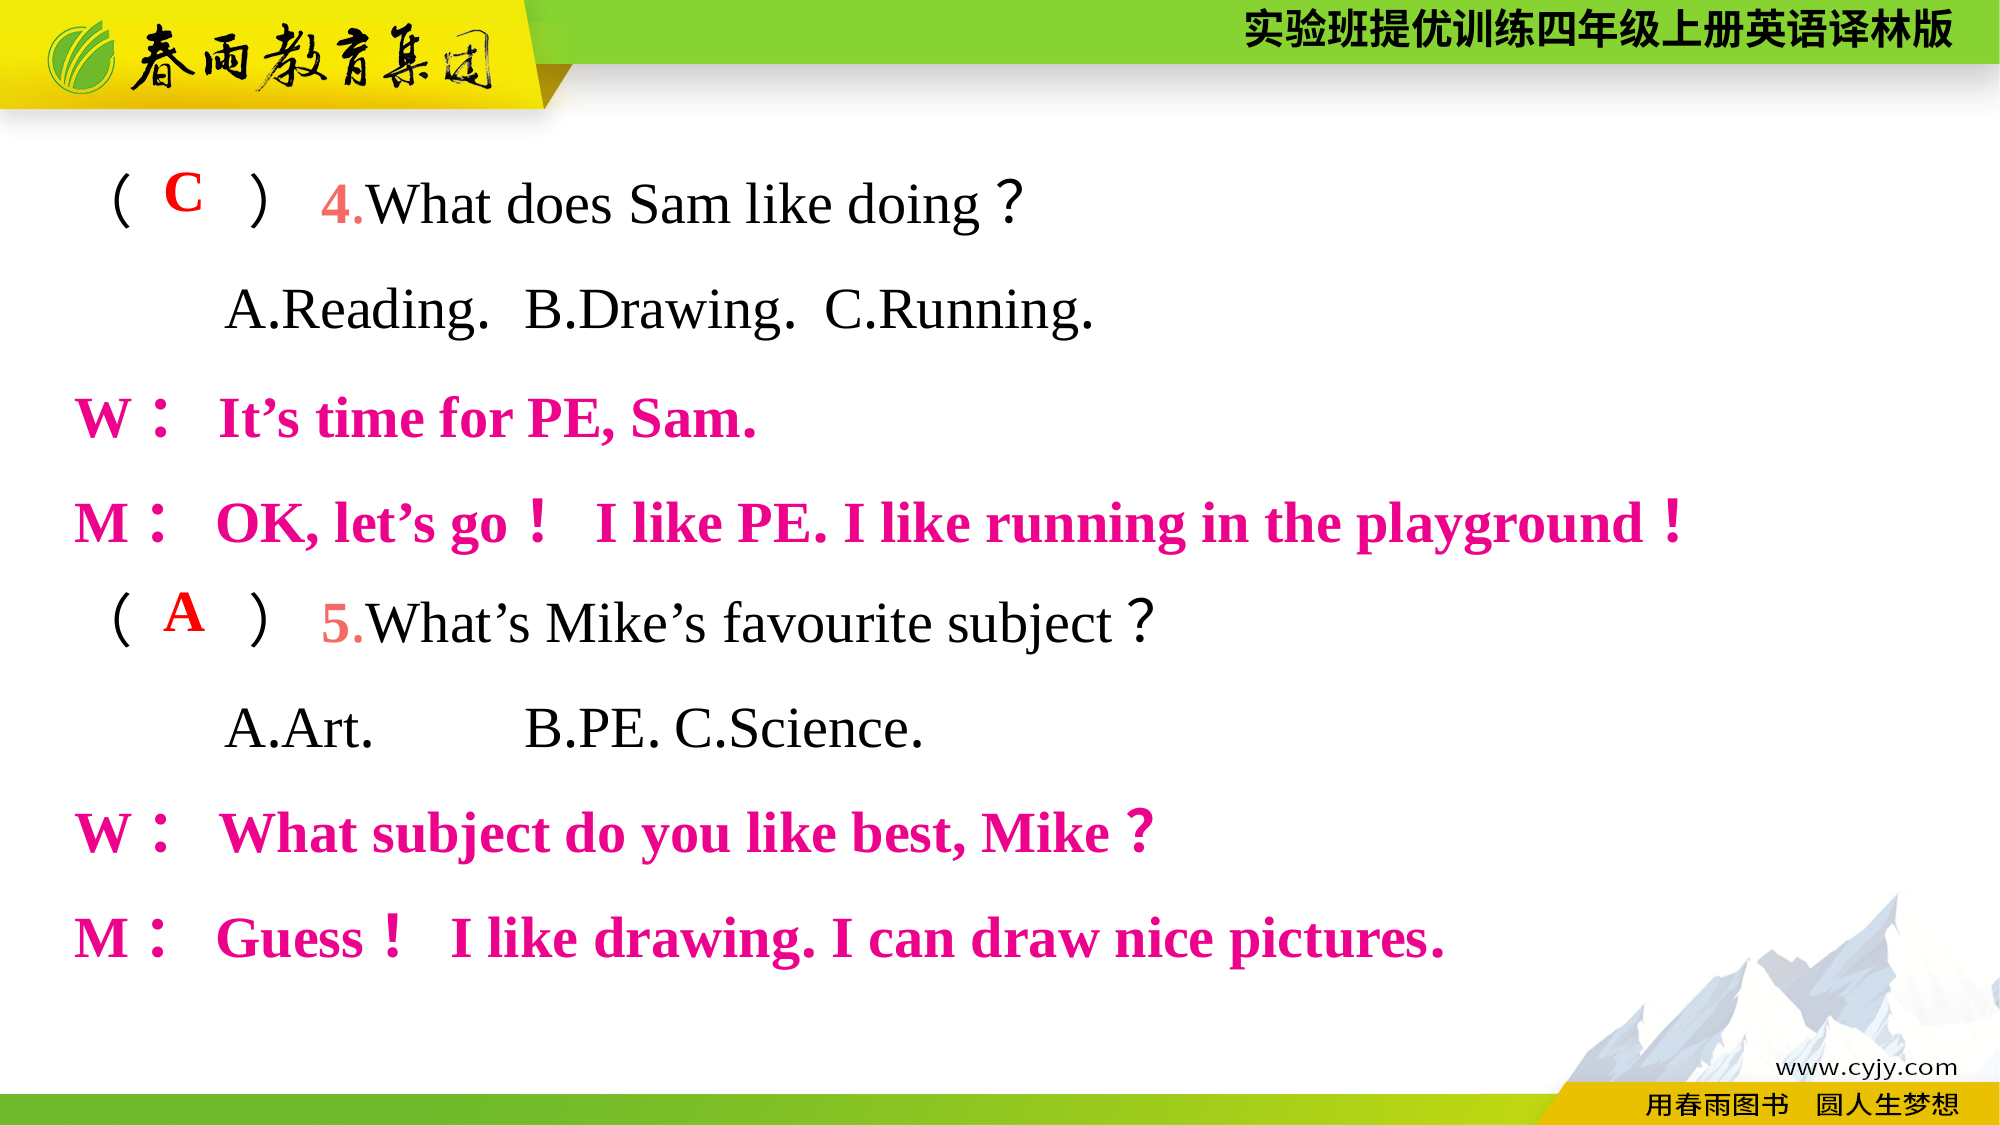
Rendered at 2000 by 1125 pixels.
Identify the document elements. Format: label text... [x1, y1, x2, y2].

text_box C [148, 145, 221, 230]
list （ ）4.What does Sam like doing？ A.Reading. B.Drawing. C.Running. （ ）5.What’s Mike’s favourite subject？ A.Art. B.PE. C.Science. [59, 562, 1944, 751]
text_box W：What subject do you like best, Mike？ M：Guess！I like drawing. I can draw nice pictures. [59, 751, 1944, 977]
picture [0, 0, 2000, 1125]
text_box W：It’s time for PE, Sam. M：OK, let’s go！I like PE. I like running in the playground！ [59, 336, 1944, 562]
text_box A [148, 565, 221, 651]
list （ ）4.What does Sam like doing？ A.Reading. B.Drawing. C.Running. （ ）5.What’s Mike’s favourite subject？ A.Art. B.PE. C.Science. [59, 122, 1944, 336]
